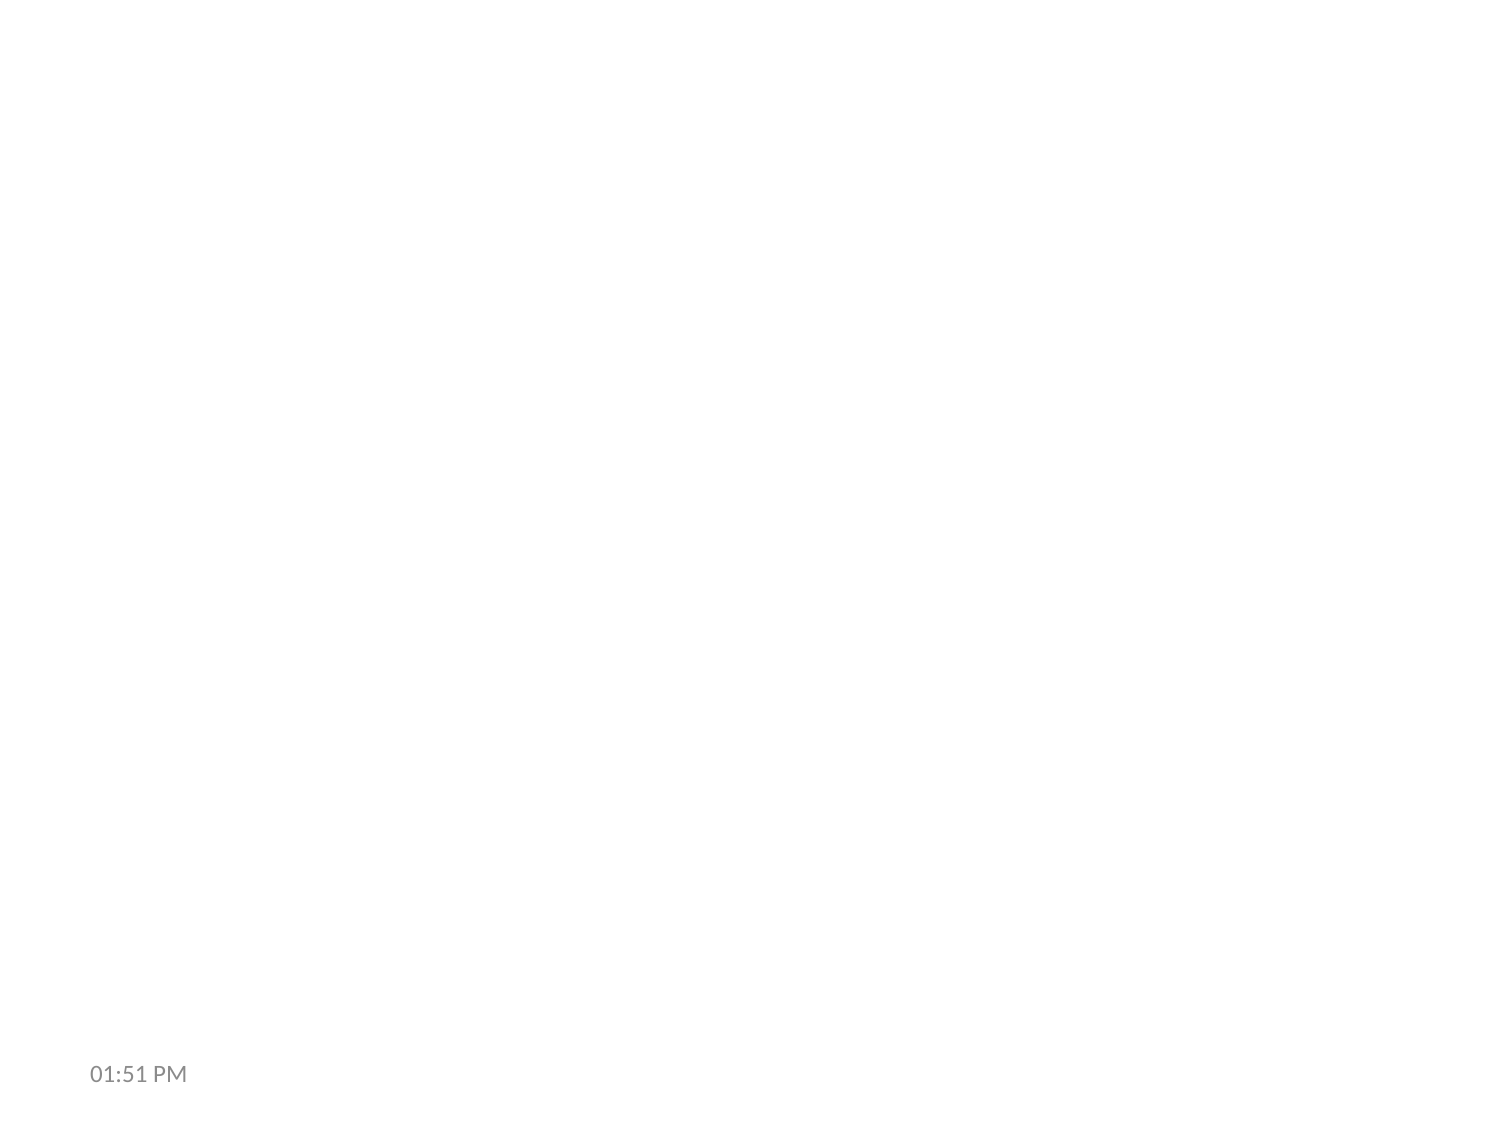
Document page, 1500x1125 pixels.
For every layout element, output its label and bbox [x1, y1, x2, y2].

slide_number [75, 1042, 425, 1103]
